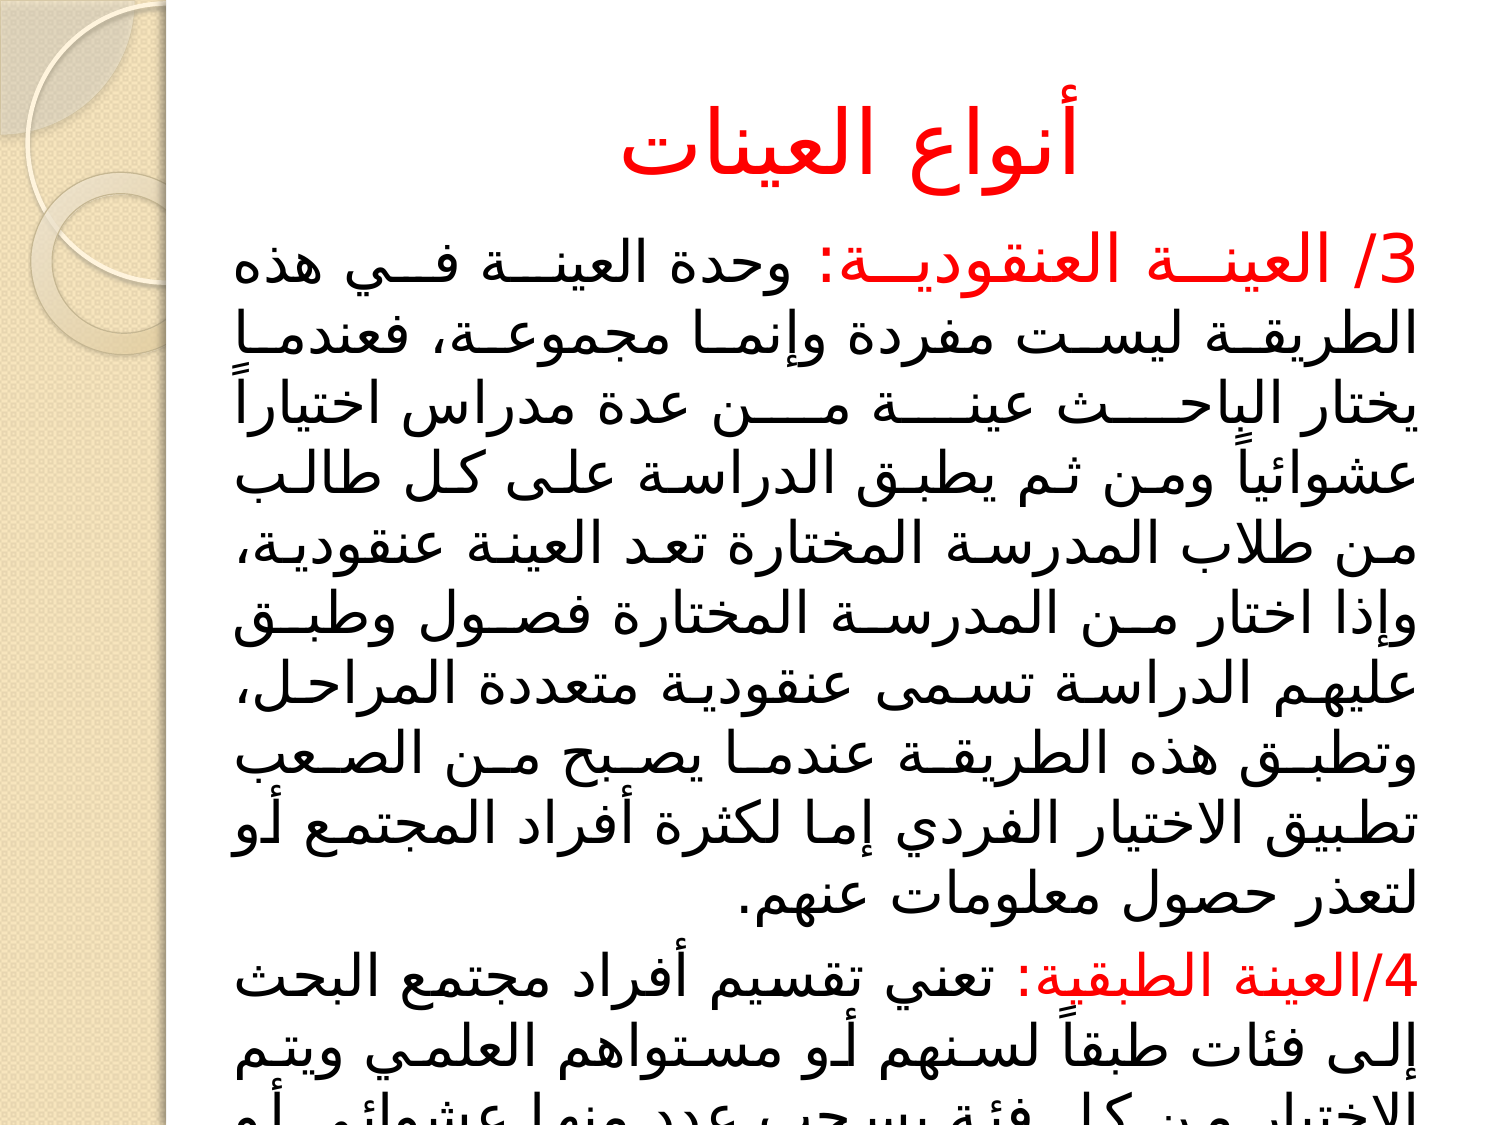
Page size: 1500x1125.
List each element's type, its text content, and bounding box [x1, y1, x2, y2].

list 3/ العينة العنقودية: وحدة العينة في هذه الطريقة ليست مفردة وإنما مجموعة، فعندما يختار الباحث عينة من عدة مدراس اختياراً عشوائياً ومن ثم يطبق الدراسة على كل طالب من طلاب المدرسة المختارة تعد العينة عنقودية، وإذا اختار من المدرسة المختارة فصول وطبق عليهم الدراسة تسمى عنقودية متعددة المراحل، وتطبق هذه الطريقة عندما يصبح من الصعب تطبيق الاختيار الفردي إما لكثرة أفراد المجتمع أو لتعذر حصول معلومات عنهم. 4/العينة الطبقية: تعني تقسيم أفراد مجتمع البحث إلى فئات طبقاً لسنهم أو مستواهم العلمي ويتم الاختيار من كل فئة بسحب عدد منها عشوائي أو منتظم، ويشترط في هذه الطريقة أن يكون هناك فرق فعلي بين فئات مجتمع الدراسة، كأن يتكون مجتمع البحث من متعلمين وغير متعلمين أو من ذكون وإناث حيث يمكن أن يؤدي الفرق إلى فرق في الاستجابة في موضوع البحث. [218, 208, 1449, 1059]
title أنواع العينات [235, 45, 1466, 233]
